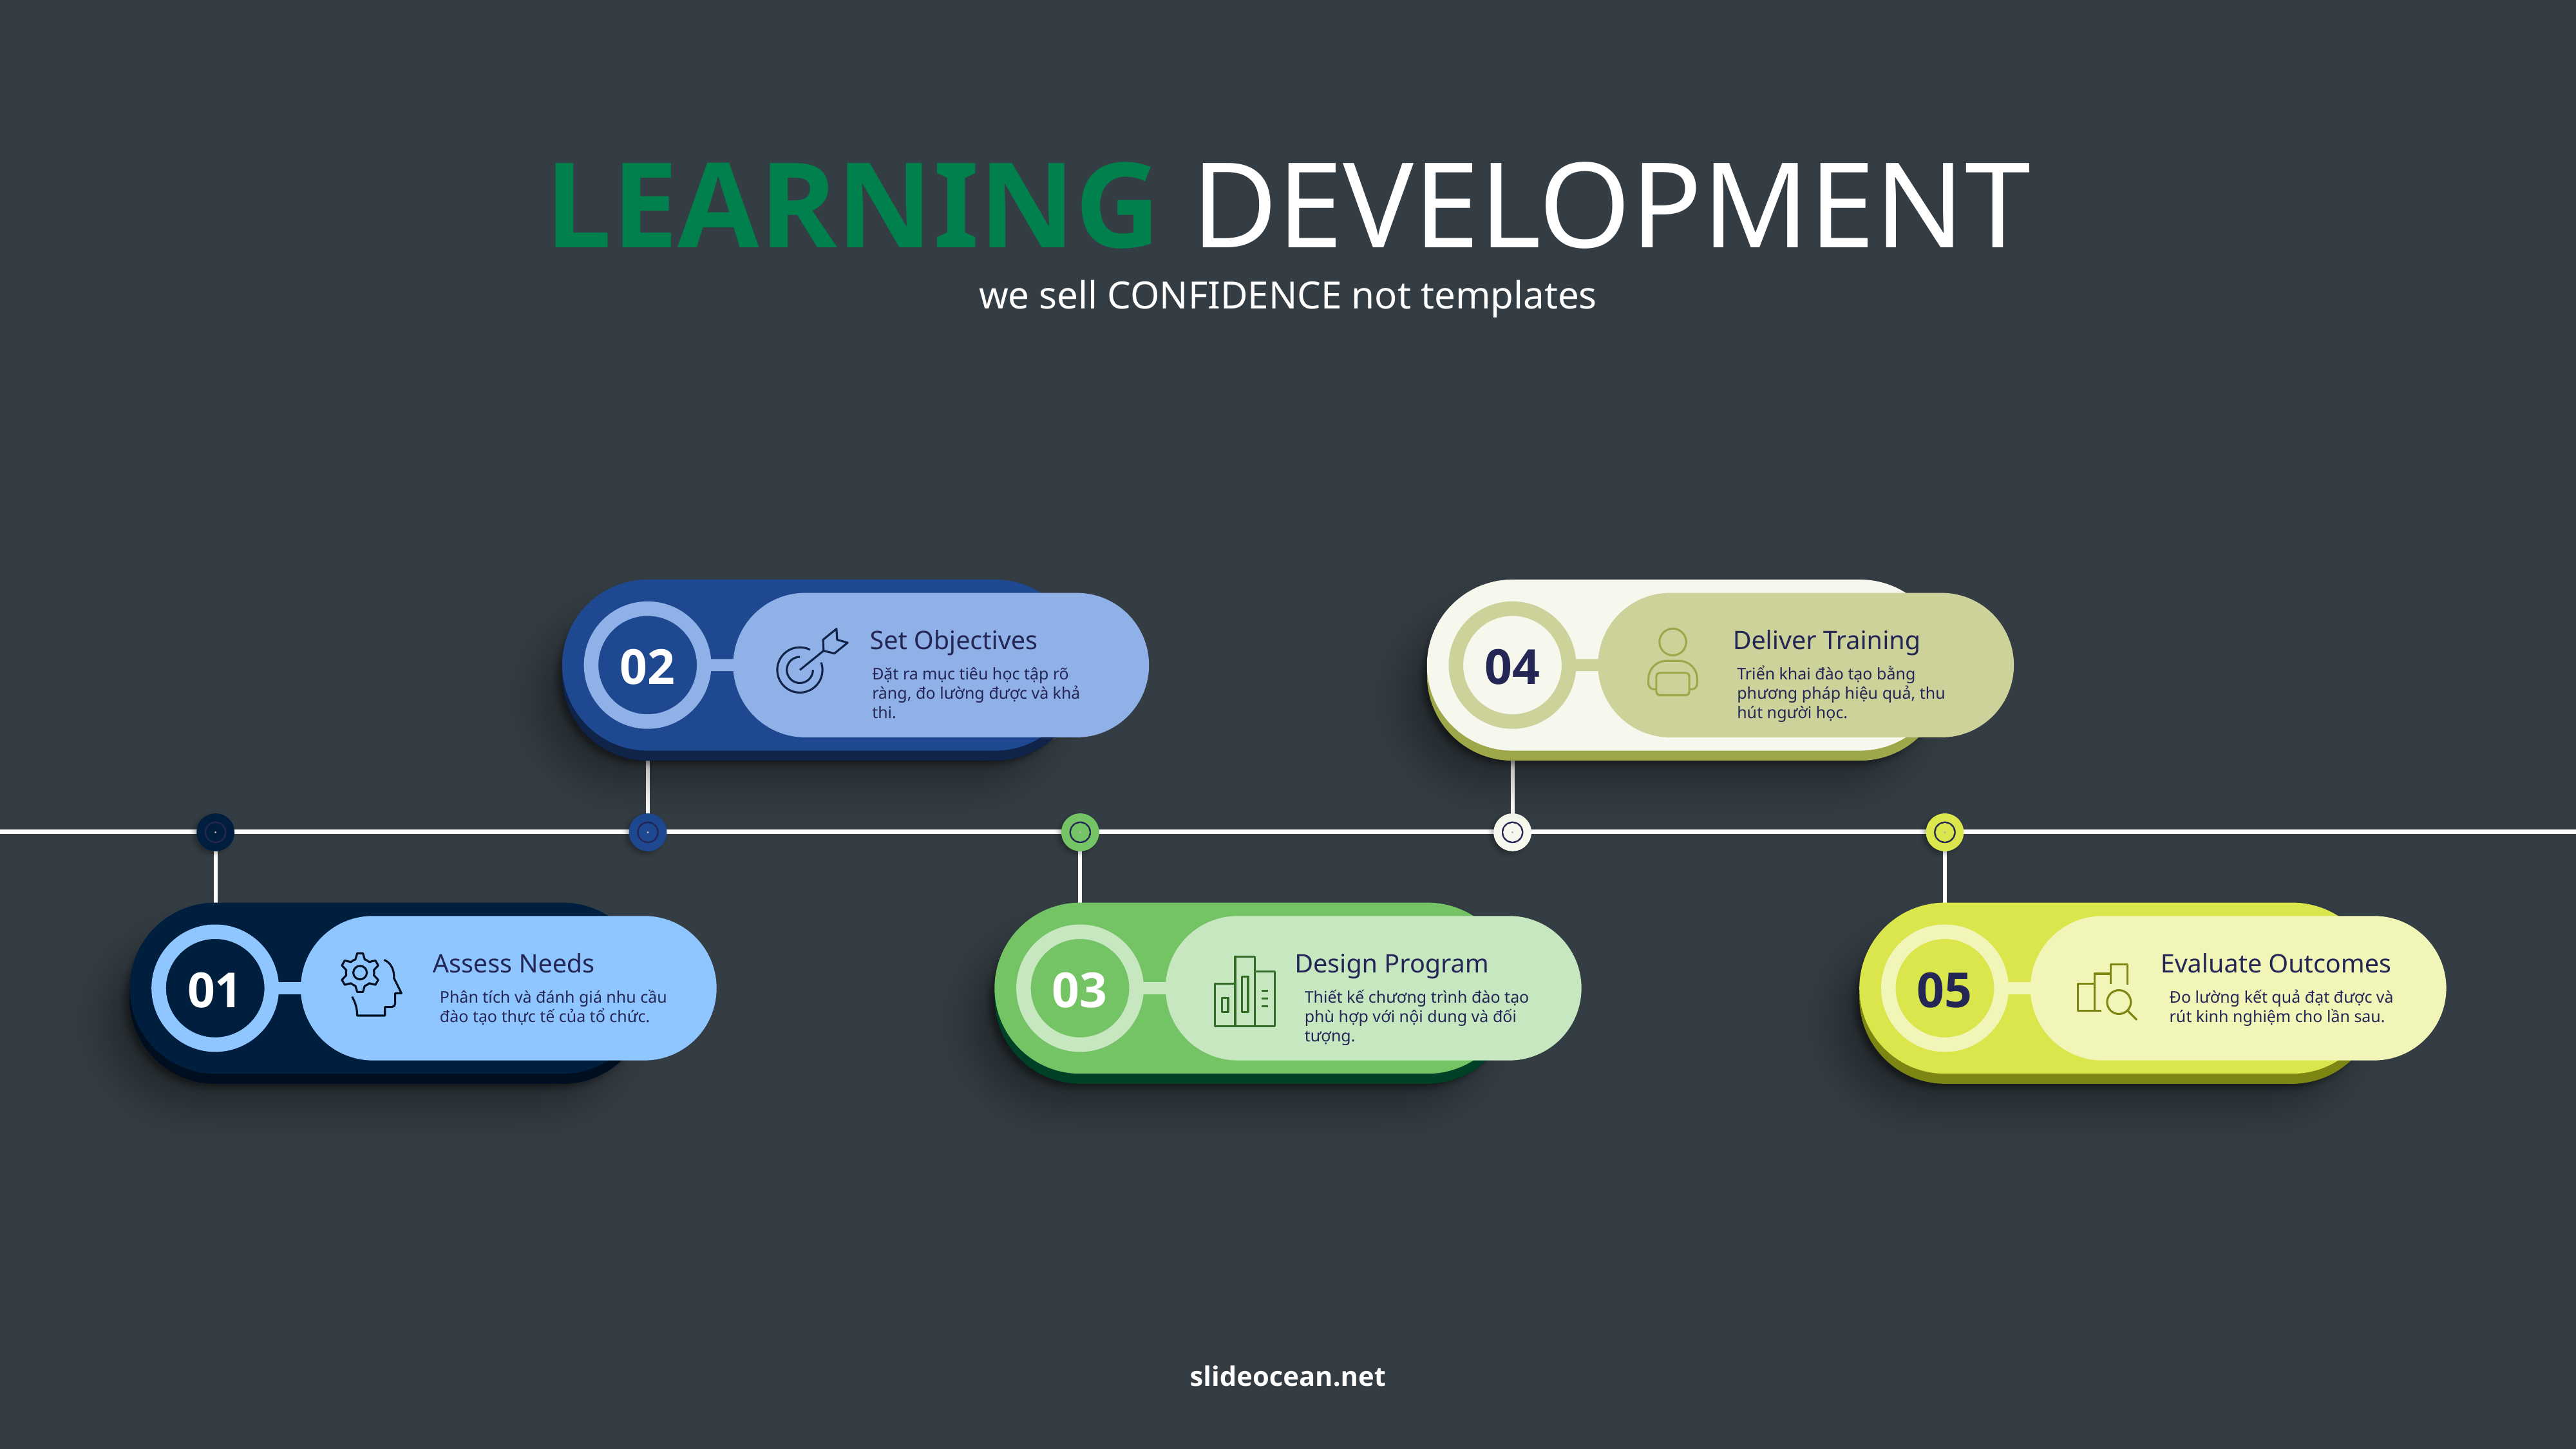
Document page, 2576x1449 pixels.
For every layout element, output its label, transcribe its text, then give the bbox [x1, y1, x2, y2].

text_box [1727, 618, 1983, 728]
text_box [583, 592, 1150, 738]
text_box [1497, 761, 1528, 848]
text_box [1294, 942, 1551, 1051]
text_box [1065, 817, 1095, 902]
text_box we sell CONFIDENCE not templates [969, 266, 1607, 321]
text_box slideocean.net [1180, 1354, 1396, 1397]
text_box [200, 817, 231, 902]
text_box LEARNING DEVELOPMENT [535, 125, 2041, 276]
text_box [1426, 579, 1946, 761]
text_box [994, 902, 1513, 1084]
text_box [129, 902, 649, 1084]
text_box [1016, 915, 1582, 1061]
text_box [2159, 942, 2415, 1032]
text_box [430, 942, 686, 1032]
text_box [1880, 915, 2447, 1061]
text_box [1859, 902, 2378, 1084]
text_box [1448, 592, 2014, 738]
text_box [632, 761, 663, 848]
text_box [562, 579, 1081, 761]
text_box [151, 915, 717, 1061]
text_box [1929, 817, 1960, 902]
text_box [862, 618, 1118, 708]
